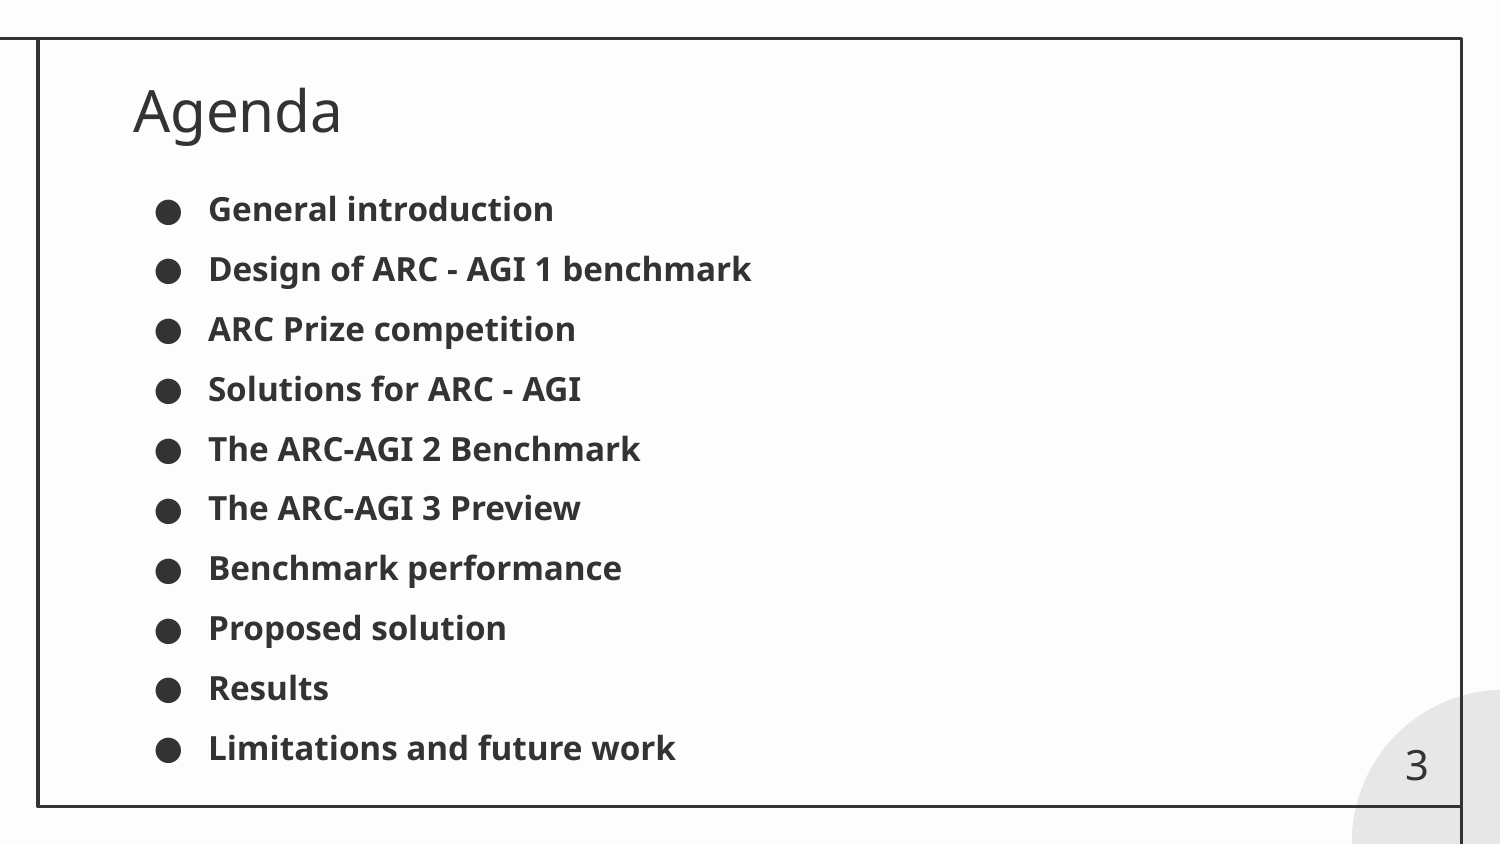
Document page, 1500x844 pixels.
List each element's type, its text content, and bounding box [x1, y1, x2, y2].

title Agenda [118, 59, 1382, 153]
text_box General introduction Design of ARC - AGI 1 benchmark ARC Prize competition Solutions for ARC - AGI The ARC-AGI 2 Benchmark The ARC-AGI 3 Preview Benchmark performance Proposed solution Results Limitations and future work [118, 153, 1382, 771]
text_box ‹#› [1381, 723, 1453, 798]
